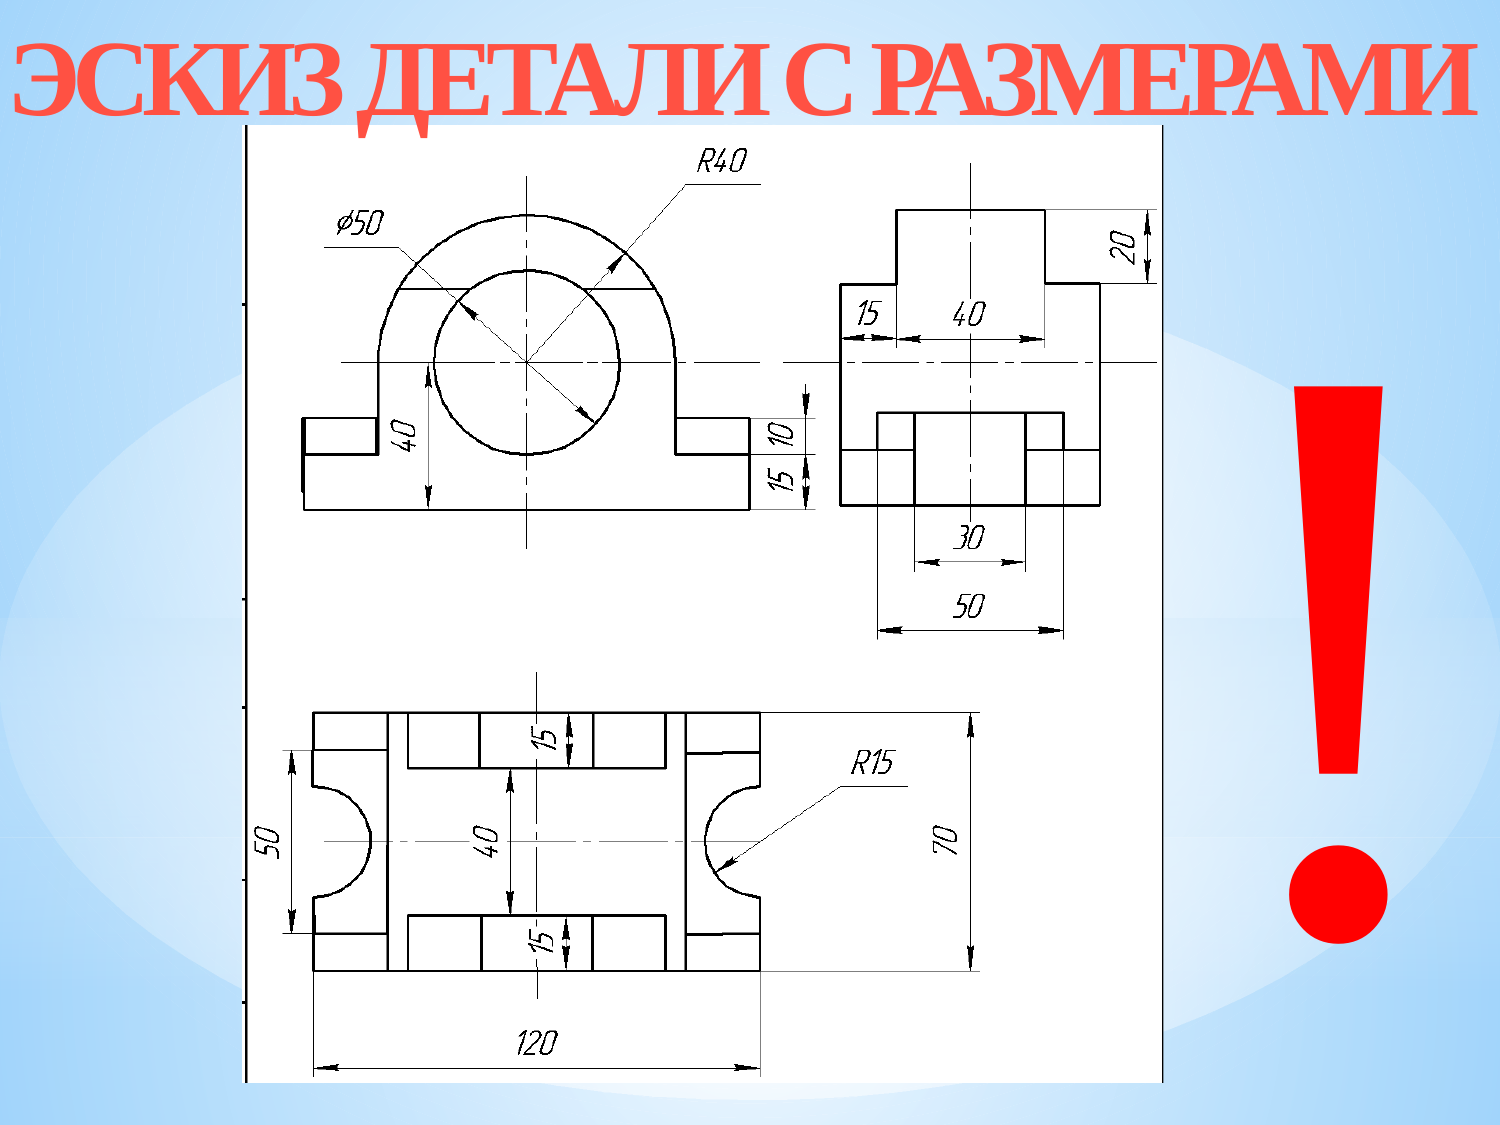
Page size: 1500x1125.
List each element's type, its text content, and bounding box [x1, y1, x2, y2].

picture [241, 125, 1164, 1083]
text_box ЭСКИЗ ДЕТАЛИ С РАЗМЕРАМИ [0, 0, 1500, 145]
text_box ! [1185, 91, 1493, 1107]
